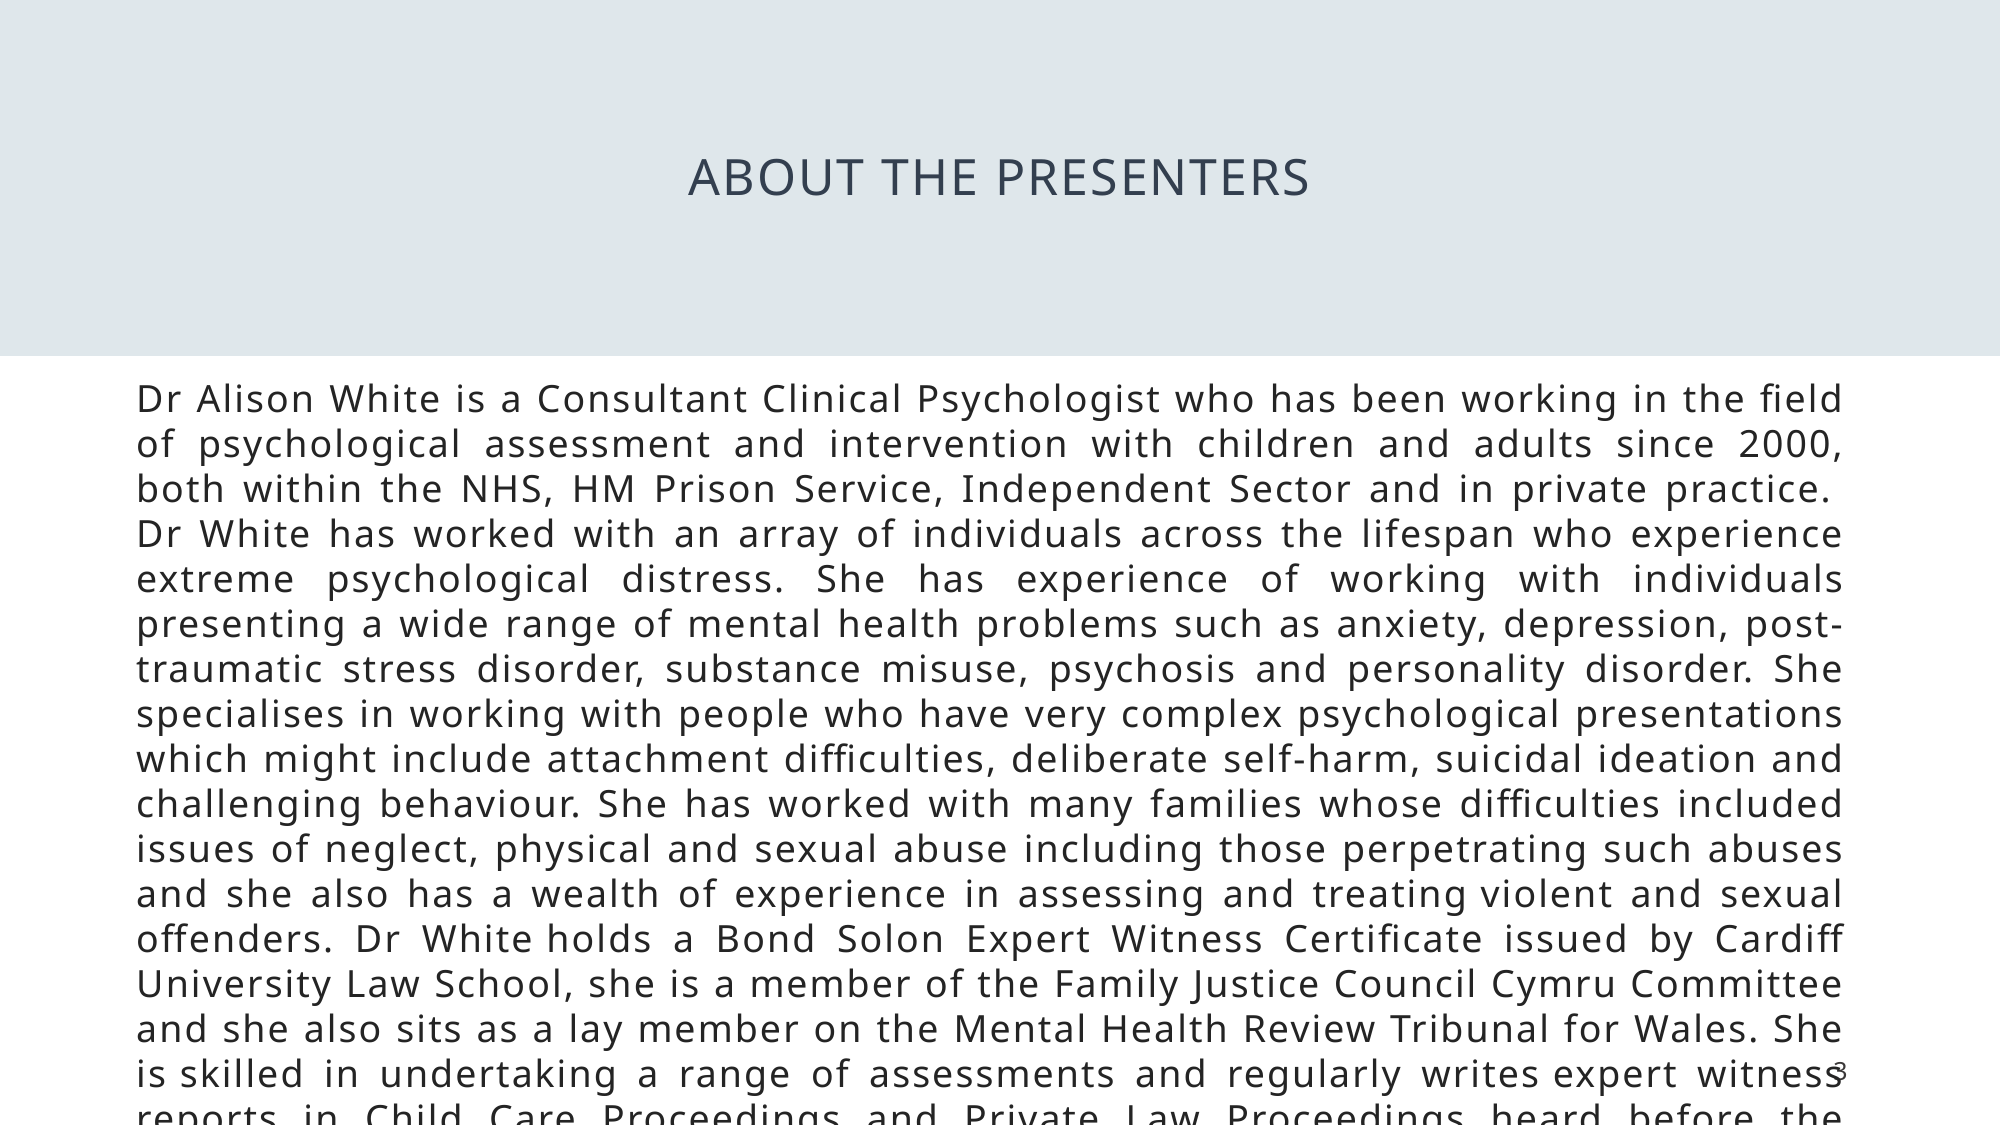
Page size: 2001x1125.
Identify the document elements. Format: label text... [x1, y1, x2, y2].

title About the Presenters [137, 98, 1863, 262]
list Dr Alison White is a Consultant Clinical Psychologist who has been working in the field of psychological assessment and intervention with children and adults since 2000, both within the NHS, HM Prison Service, Independent Sector and in private practice. Dr White has worked with an array of individuals across the lifespan who experience extreme psychological distress. She has experience of working with individuals presenting a wide range of mental health problems such as anxiety, depression, post-traumatic stress disorder, substance misuse, psychosis and personality disorder. She specialises in working with people who have very complex psychological presentations which might include attachment difficulties, deliberate self-harm, suicidal ideation and challenging behaviour. She has worked with many families whose difficulties included issues of neglect, physical and sexual abuse including those perpetrating such abuses and she also has a wealth of experience in assessing and treating violent and sexual offenders. Dr White holds a Bond Solon Expert Witness Certificate issued by Cardiff University Law School, she is a member of the Family Justice Council Cymru Committee and she also sits as a lay member on the Mental Health Review Tribunal for Wales. She is skilled in undertaking a range of assessments and regularly writes expert witness reports in Child Care Proceedings and Private Law Proceedings heard before the County and High Courts. [121, 368, 1863, 1043]
slide_number 3 [1412, 1042, 1863, 1103]
